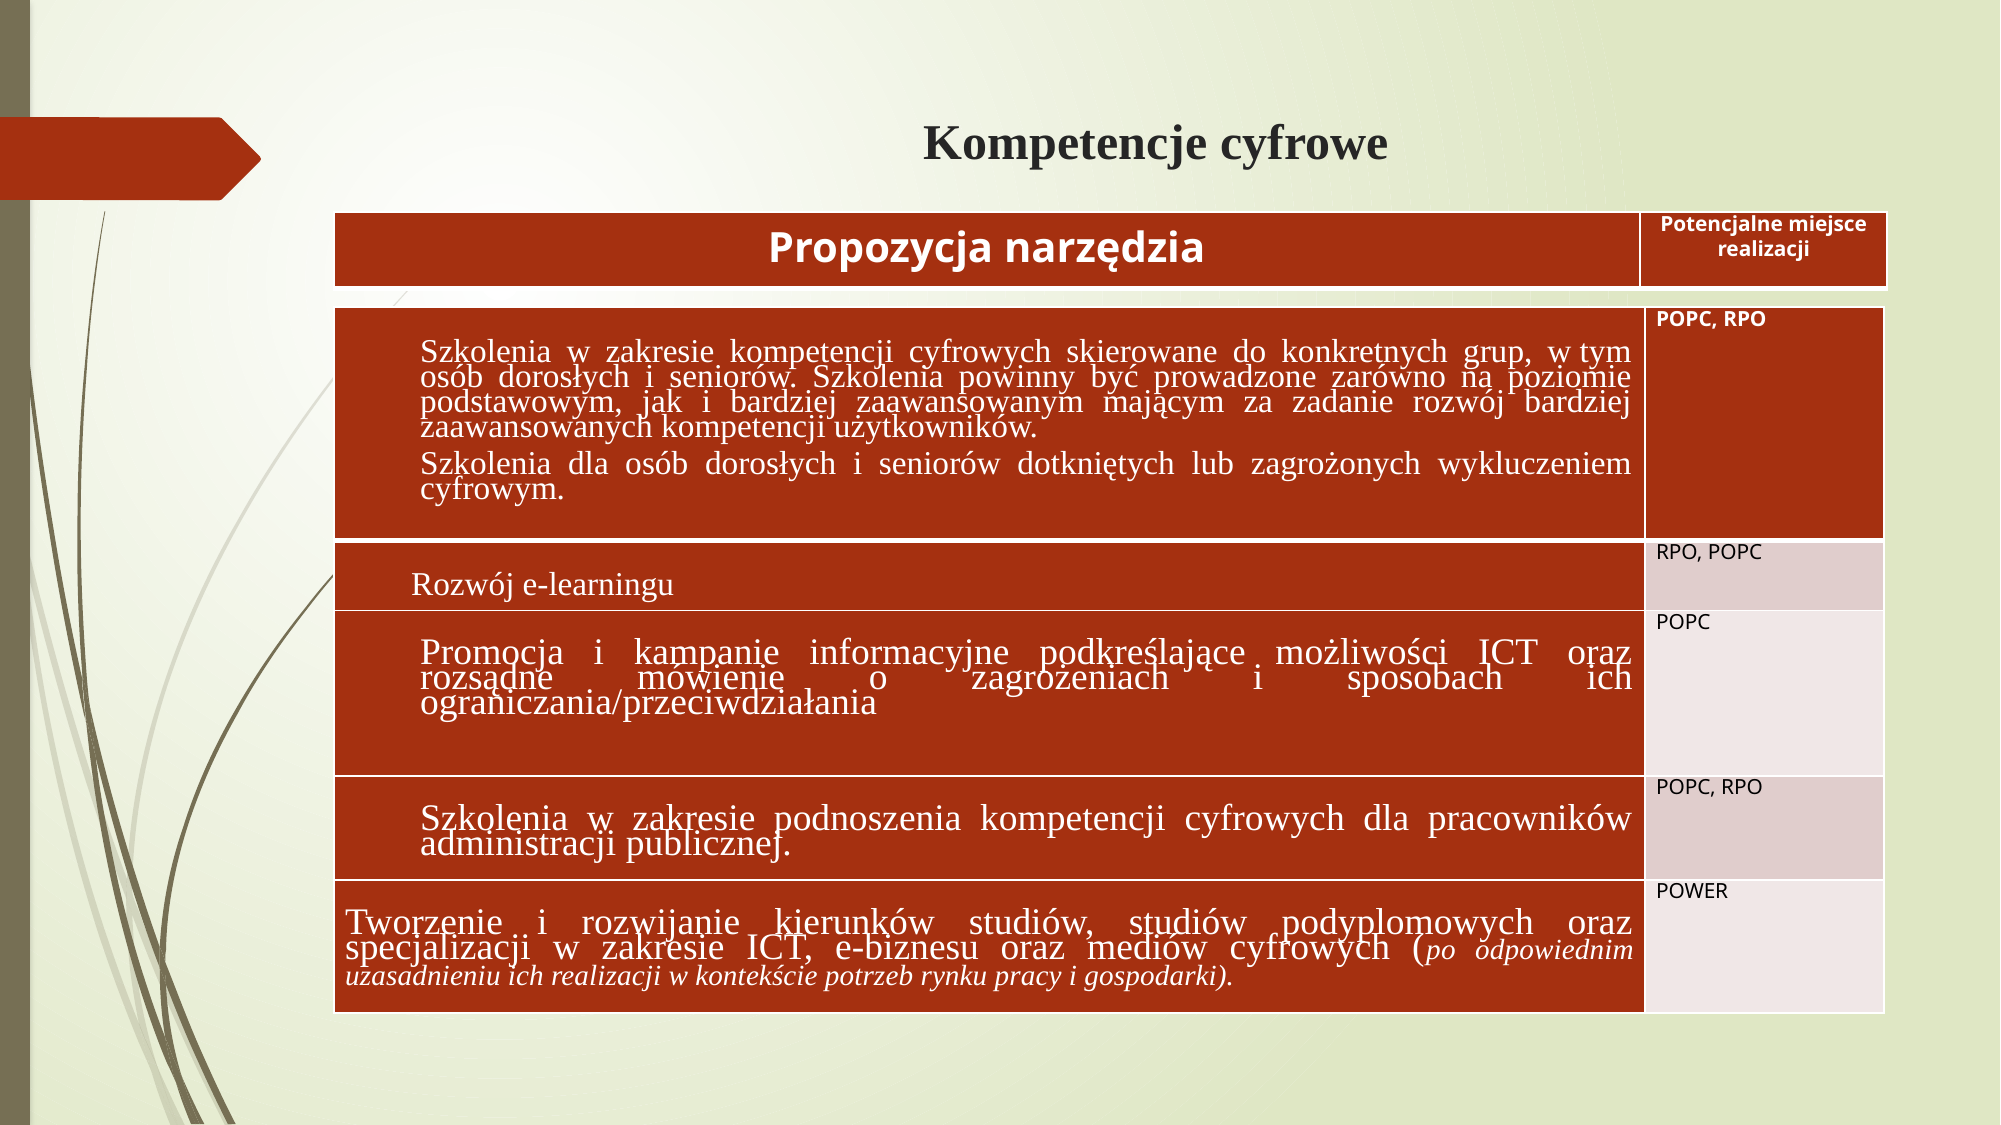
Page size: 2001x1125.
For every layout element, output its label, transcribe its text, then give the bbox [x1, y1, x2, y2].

table_header Potencjalne miejsce realizacji [1641, 213, 1886, 286]
table_cell RPO, POPC [1646, 543, 1883, 610]
title Kompetencje cyfrowe [425, 102, 1888, 211]
table_header POPC, RPO [1646, 308, 1883, 538]
table_cell Tworzenie i rozwijanie kierunków studiów, studiów podyplomowych oraz specjalizacji w zakresie ICT, e-biznesu oraz mediów cyfrowych (po odpowiednim uzasadnieniu ich realizacji w kontekście potrzeb rynku pracy i gospodarki). [335, 881, 1644, 1012]
table_cell Promocja i kampanie informacyjne podkreślające możliwości ICT oraz rozsądne mówienie o zagrożeniach i sposobach ich ograniczania/przeciwdziałania [335, 611, 1644, 775]
table_cell POPC [1646, 611, 1883, 775]
table_cell POPC, RPO [1646, 777, 1883, 879]
table_header Szkolenia w zakresie kompetencji cyfrowych skierowane do konkretnych grup, w tym osób dorosłych i seniorów. Szkolenia powinny być prowadzone zarówno na poziomie podstawowym, jak i bardziej zaawansowanym mającym za zadanie rozwój bardziej zaawansowanych kompetencji użytkowników. Szkolenia dla osób dorosłych i seniorów dotkniętych lub zagrożonych wykluczeniem cyfrowym. [335, 308, 1644, 538]
table_header Propozycja narzędzia [335, 213, 1639, 286]
table_cell Rozwój e-learningu [335, 543, 1644, 610]
table_cell Szkolenia w zakresie podnoszenia kompetencji cyfrowych dla pracowników administracji publicznej. [335, 777, 1644, 879]
table_cell POWER [1646, 881, 1883, 1012]
